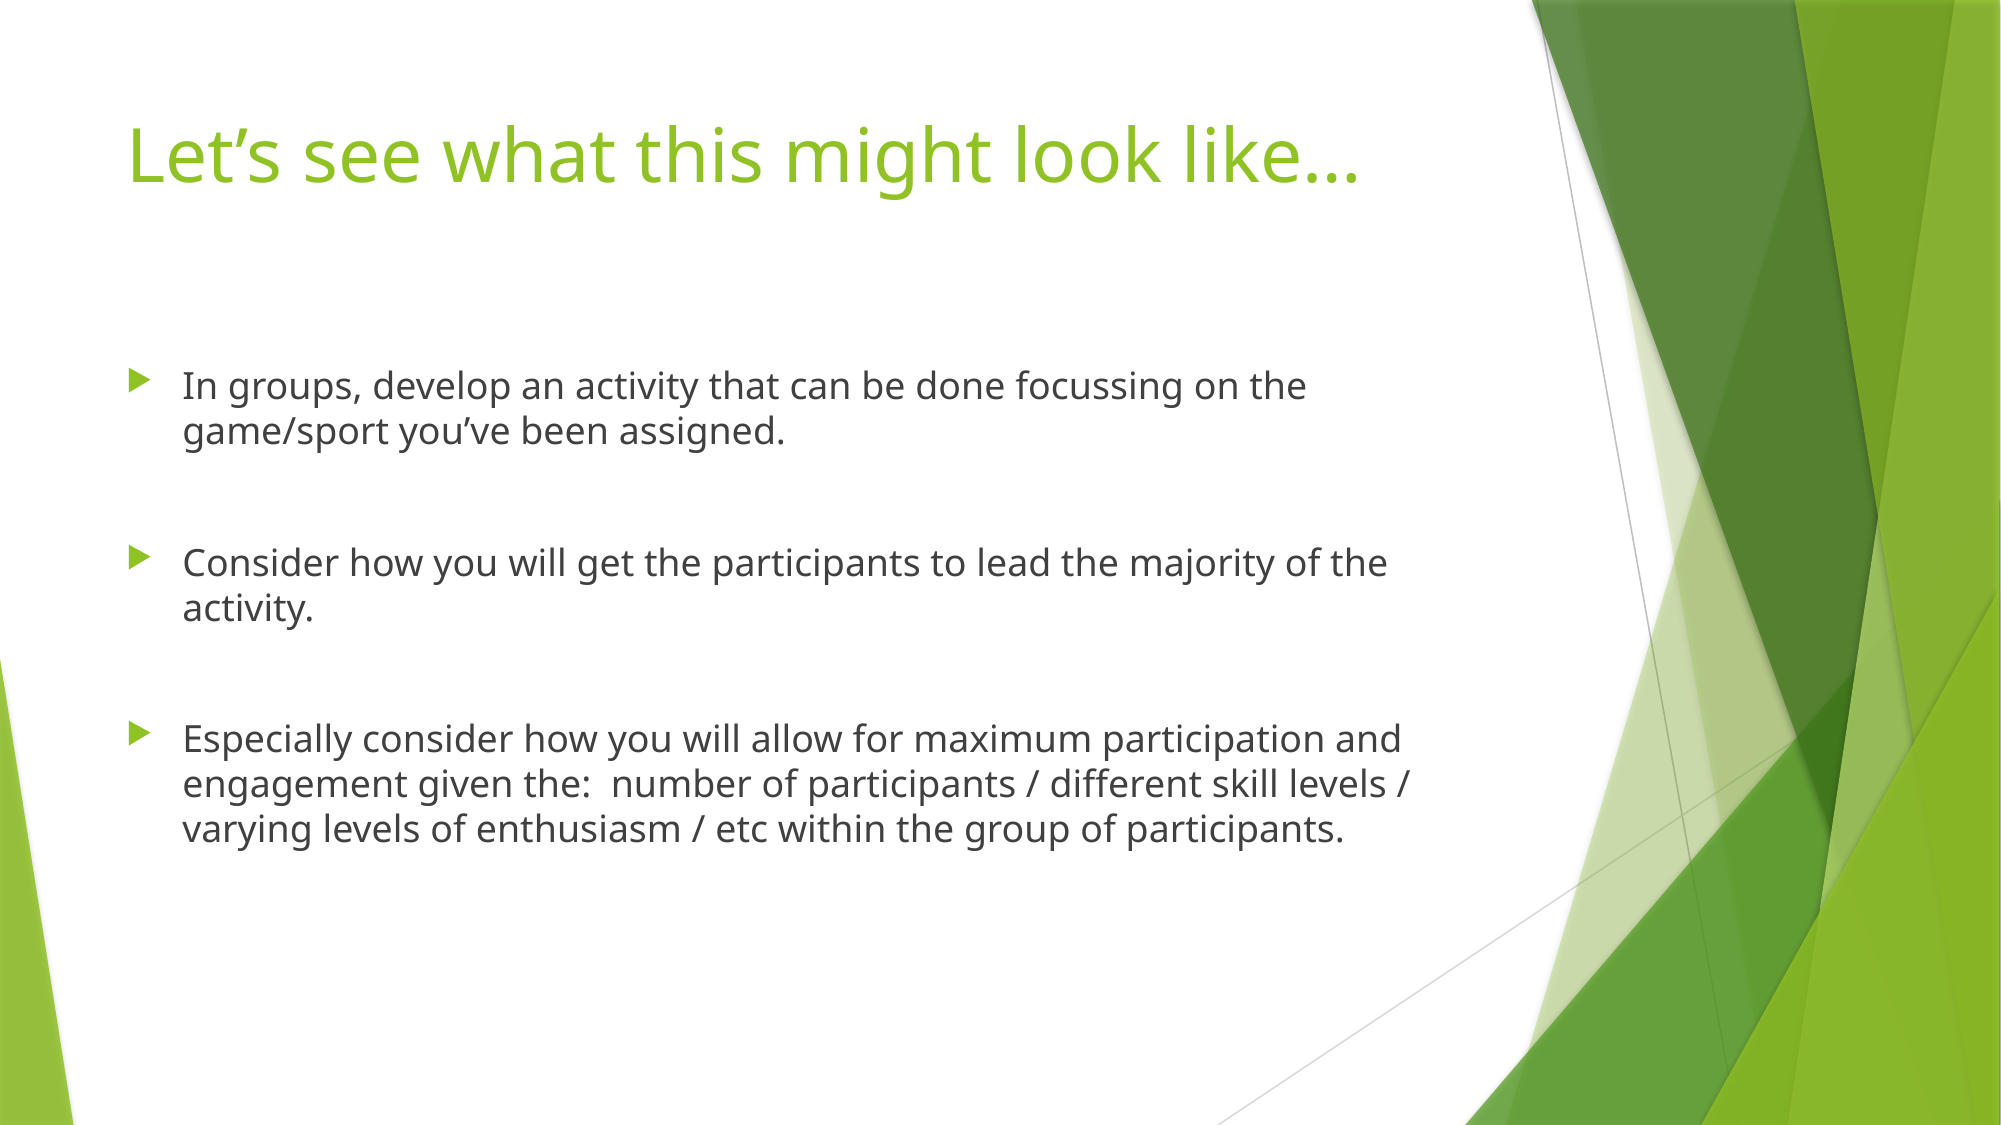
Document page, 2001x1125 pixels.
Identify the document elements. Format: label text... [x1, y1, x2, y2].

title Let’s see what this might look like… [111, 99, 1522, 317]
list In groups, develop an activity that can be done focussing on the game/sport you’ve been assigned. Consider how you will get the participants to lead the majority of the activity. Especially consider how you will allow for maximum participation and engagement given the: number of participants / different skill levels / varying levels of enthusiasm / etc within the group of participants. [111, 354, 1522, 992]
